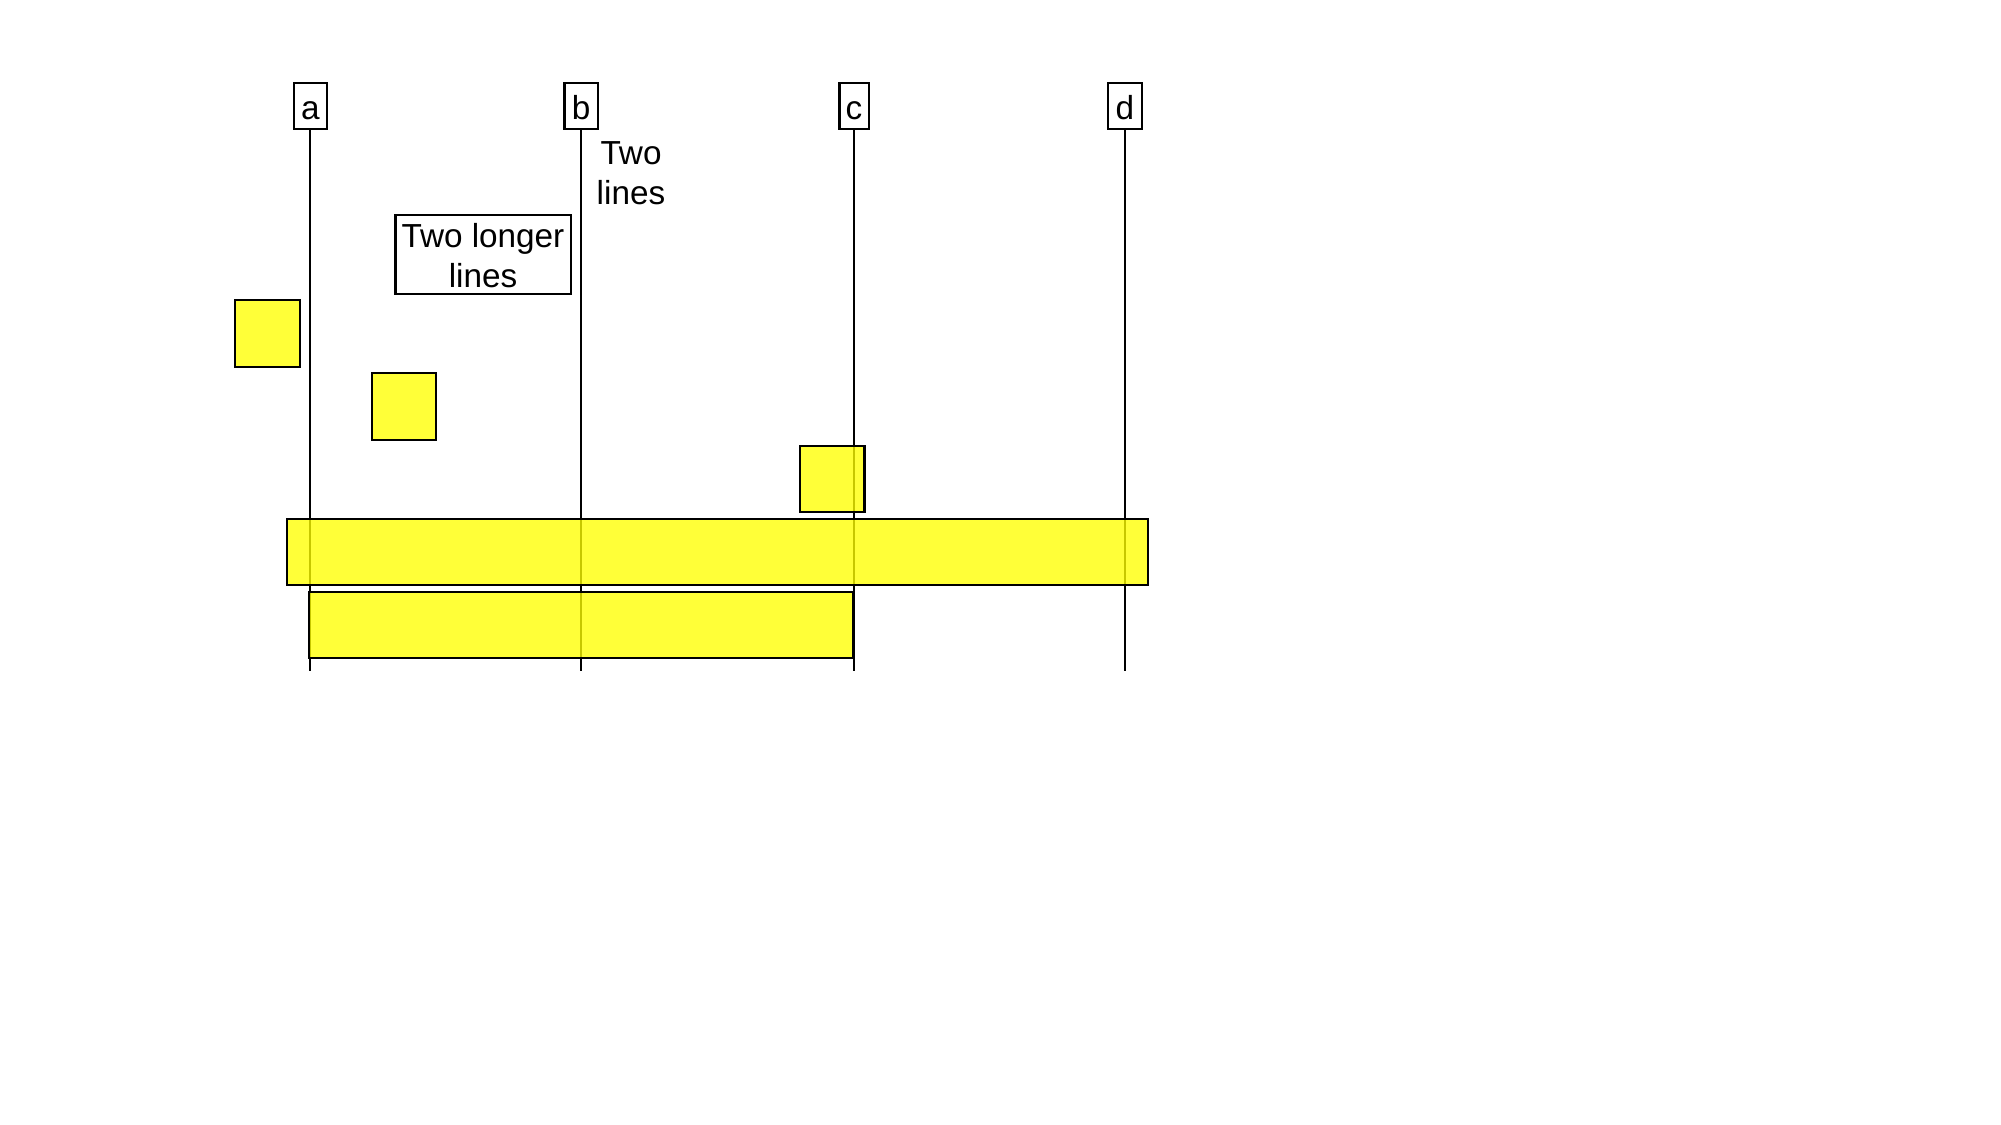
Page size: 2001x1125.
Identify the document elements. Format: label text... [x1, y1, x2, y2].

text_box a [293, 83, 327, 130]
text_box [235, 299, 300, 367]
text_box Two lines [590, 131, 672, 211]
text_box b [564, 83, 598, 130]
text_box [582, 518, 854, 586]
text_box [371, 372, 437, 440]
text_box [855, 518, 1124, 586]
text_box [582, 591, 854, 659]
text_box Two longer lines [395, 214, 571, 294]
text_box [311, 518, 581, 586]
text_box [799, 445, 854, 513]
text_box c [839, 83, 869, 130]
text_box d [1108, 83, 1142, 130]
text_box [1126, 518, 1148, 586]
text_box [74, 74, 1186, 671]
text_box [311, 591, 581, 659]
text_box [287, 518, 310, 586]
text_box [855, 445, 865, 513]
